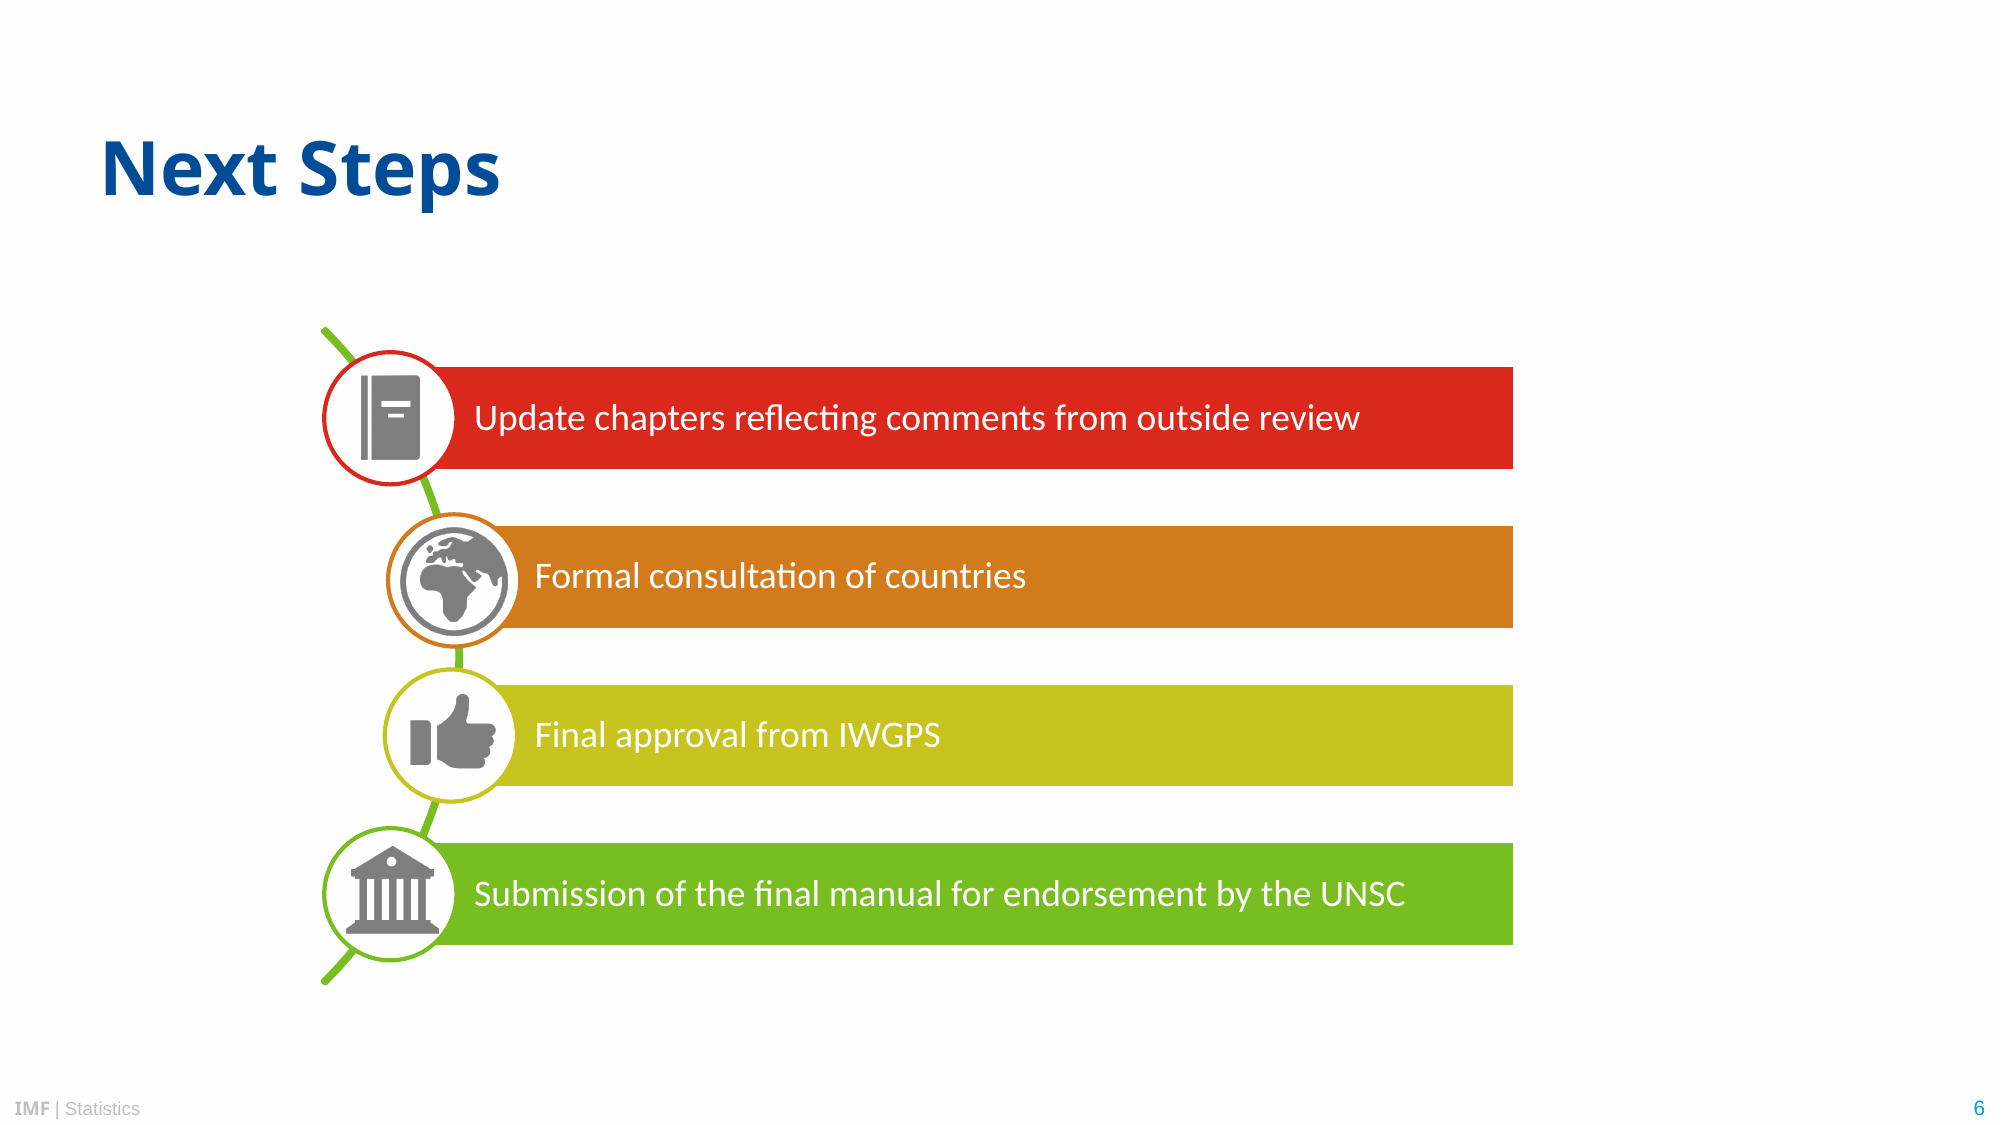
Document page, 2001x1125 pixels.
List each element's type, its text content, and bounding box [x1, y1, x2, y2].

picture [386, 513, 523, 650]
title Next Steps [99, 79, 1900, 263]
picture [334, 831, 451, 948]
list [312, 312, 1526, 1001]
picture [340, 367, 441, 469]
picture [401, 680, 505, 783]
